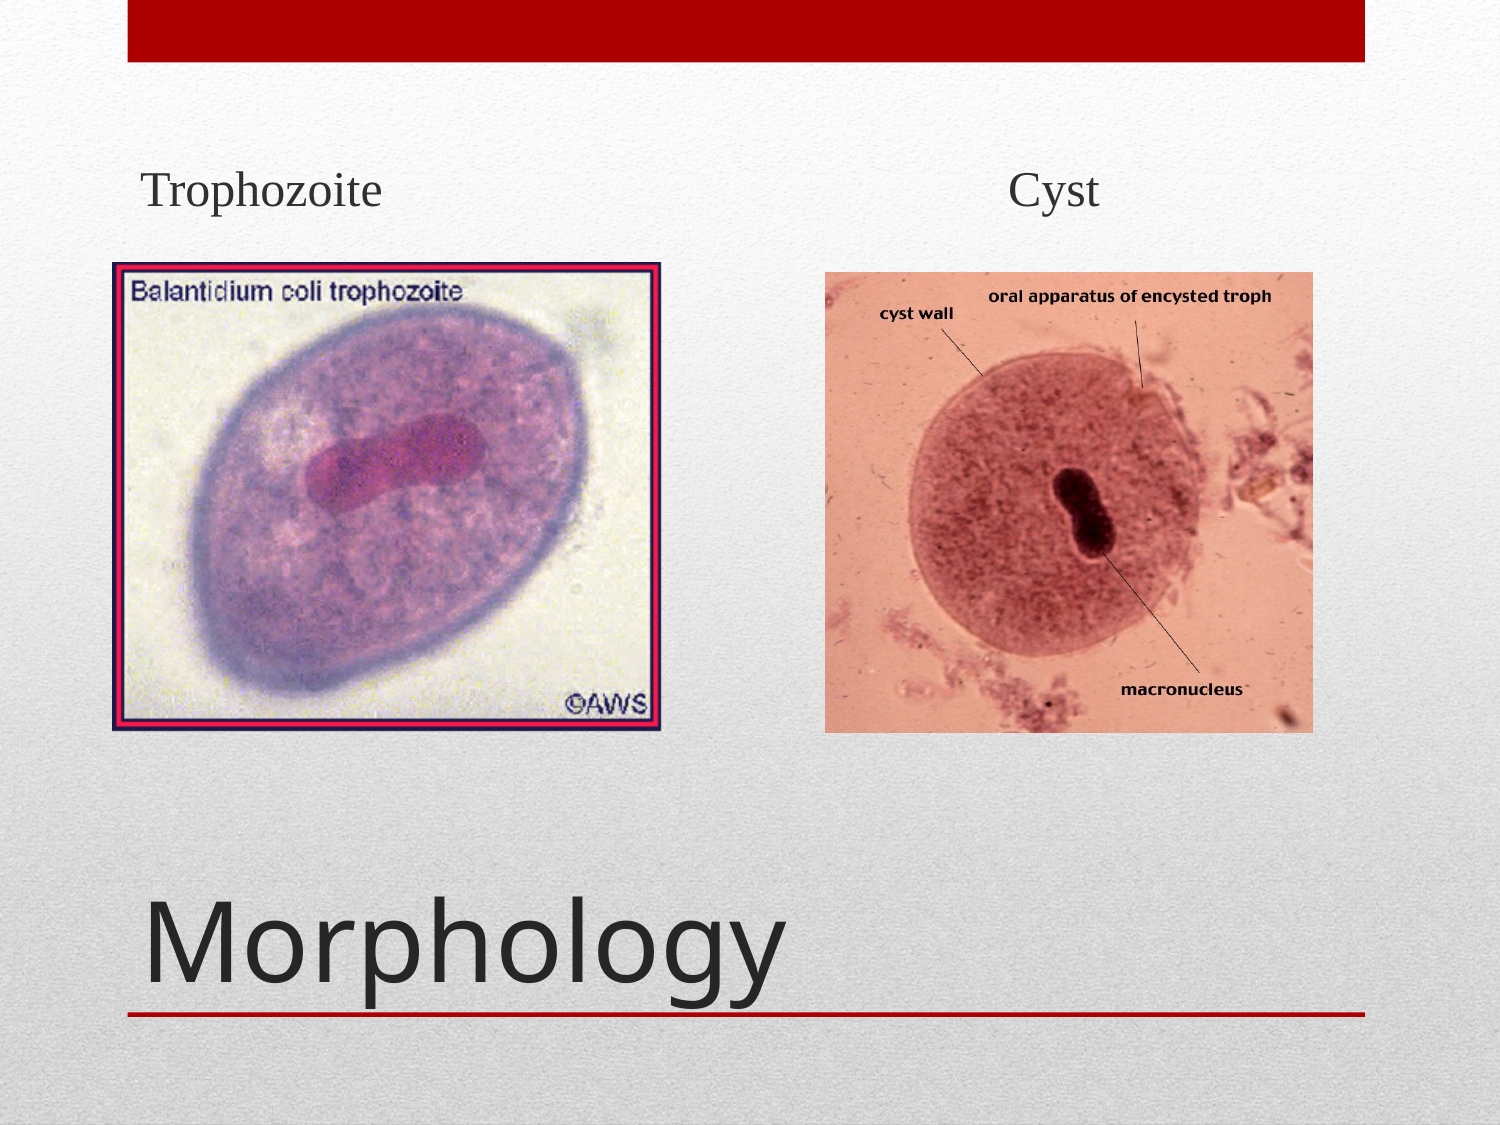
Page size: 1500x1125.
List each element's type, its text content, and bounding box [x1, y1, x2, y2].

picture [111, 261, 664, 734]
list Trophozoite Cyst [125, 112, 1363, 750]
title Morphology [125, 750, 1238, 1013]
picture [824, 271, 1314, 734]
